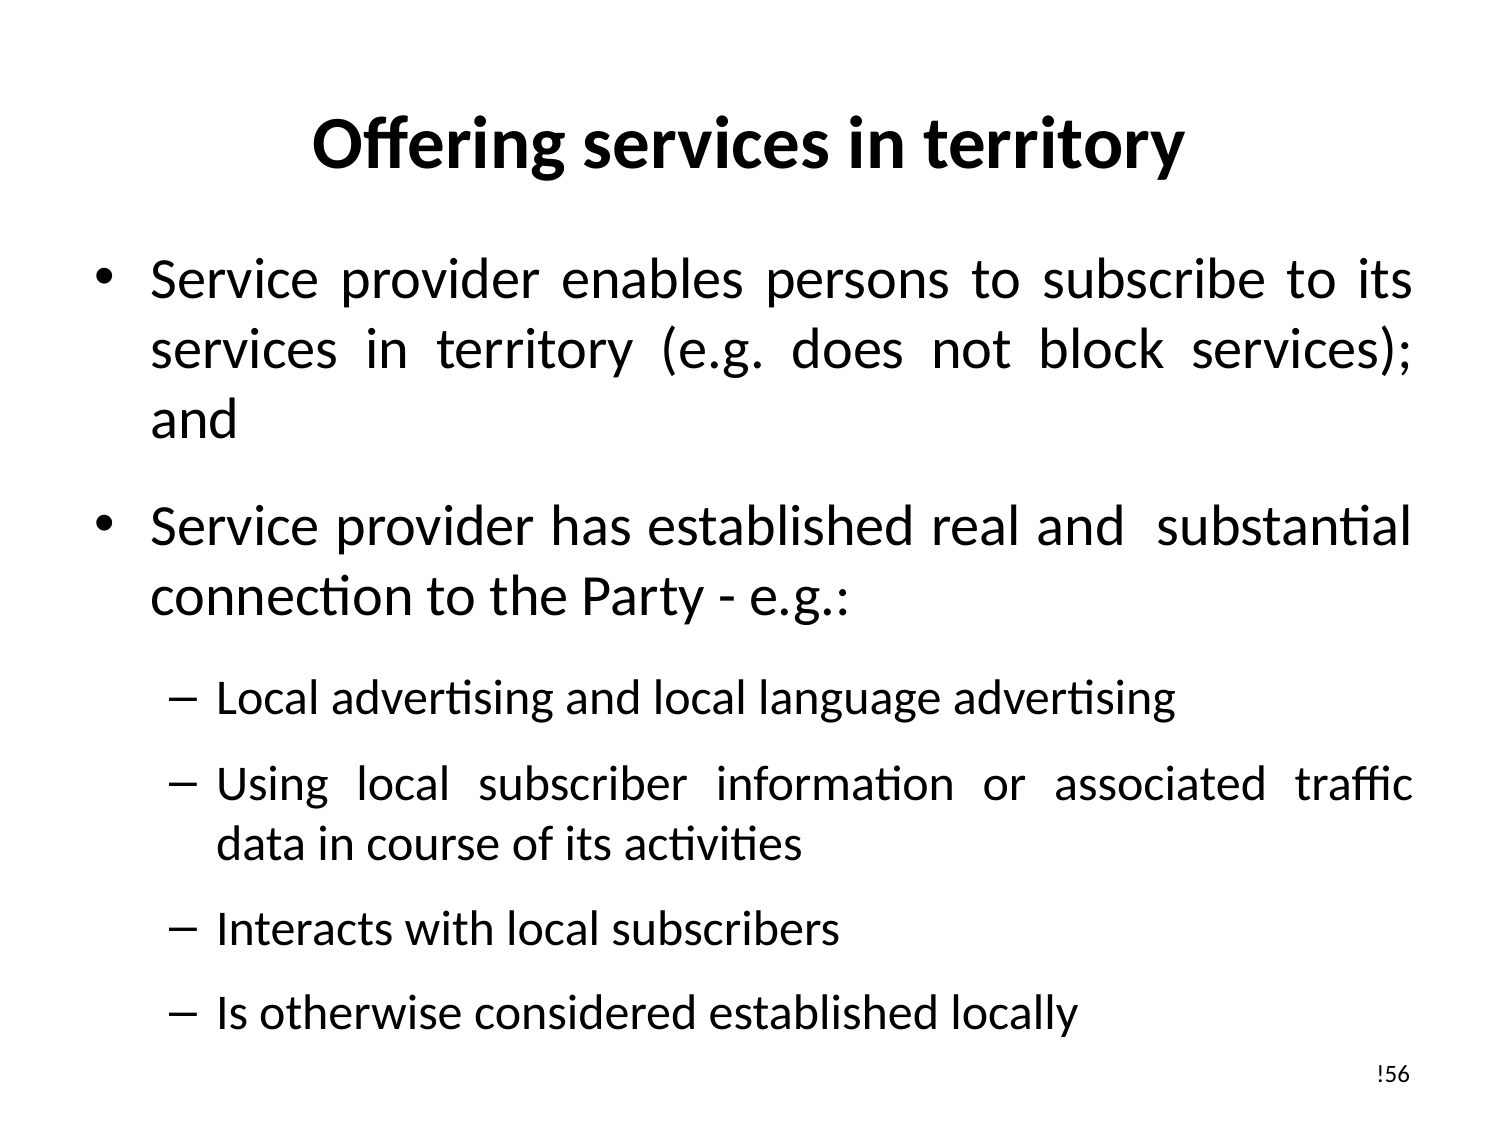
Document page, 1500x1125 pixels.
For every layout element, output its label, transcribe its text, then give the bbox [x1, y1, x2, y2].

slide_number !56 [1074, 1042, 1425, 1103]
list Service provider enables persons to subscribe to its services in territory (e.g. does not block services); and Service provider has established real and substantial connection to the Party - e.g.: Local advertising and local language advertising Using local subscriber information or associated traffic data in course of its activities Interacts with local subscribers Is otherwise considered established locally [78, 232, 1430, 976]
title Offering services in territory [74, 44, 1426, 233]
